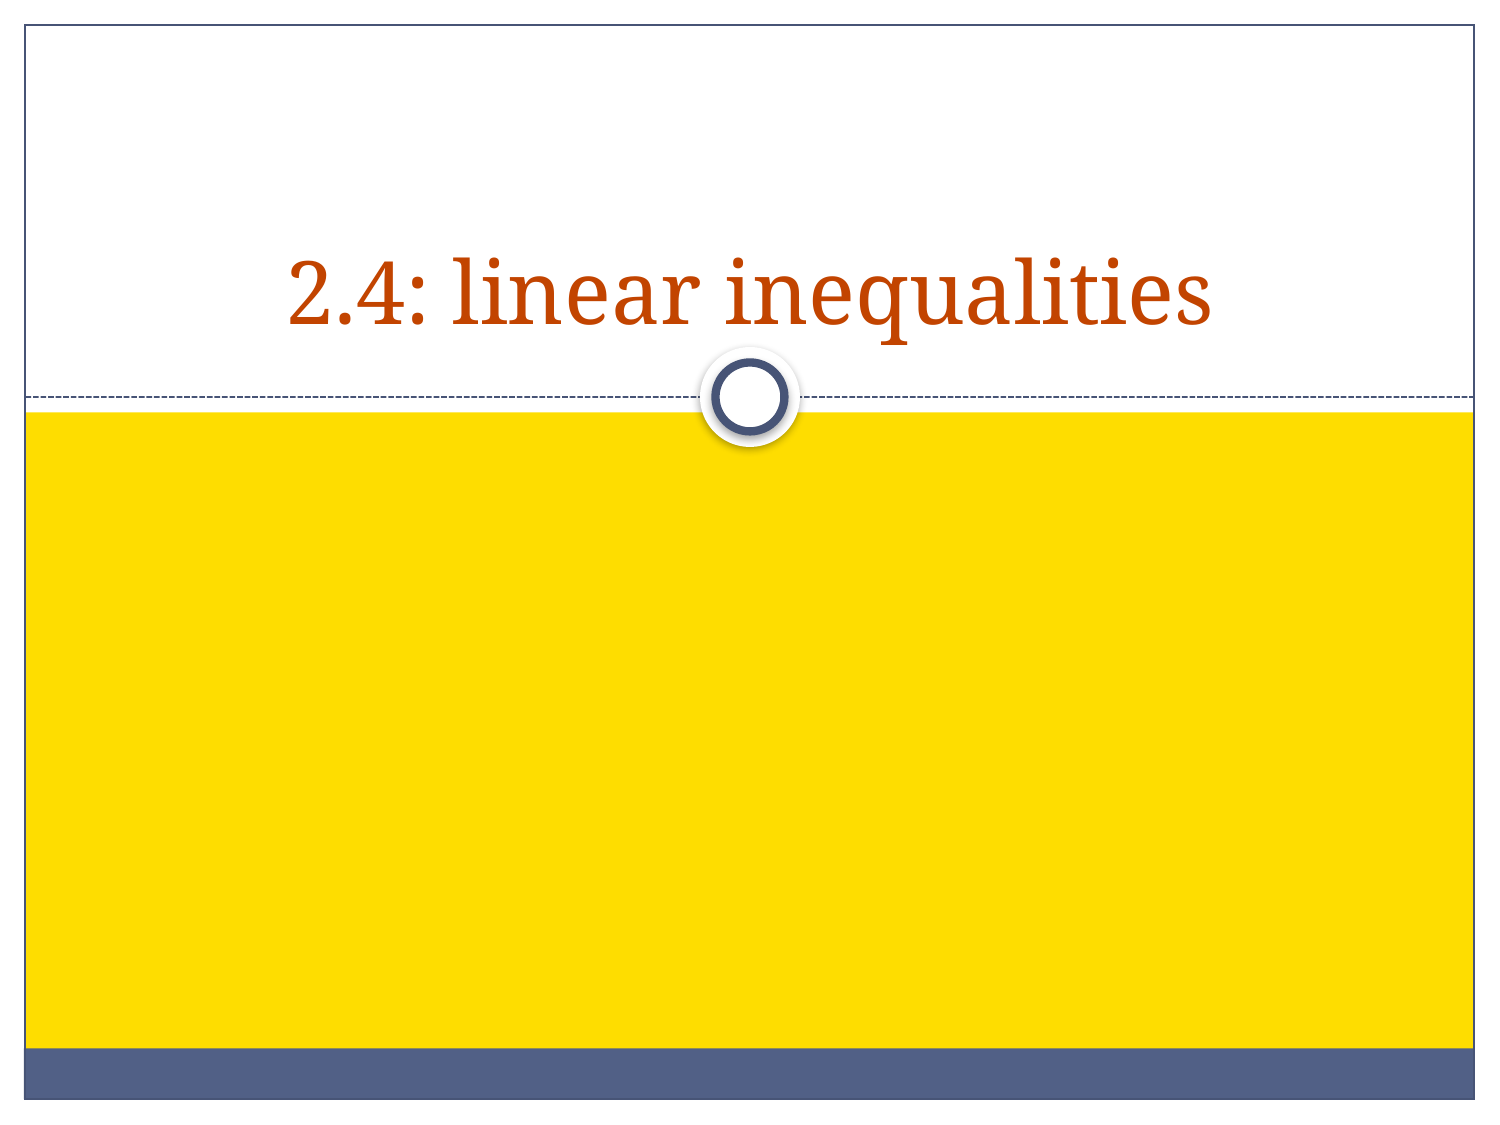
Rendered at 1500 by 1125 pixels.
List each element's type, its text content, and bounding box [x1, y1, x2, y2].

title 2.4: linear inequalities [112, 62, 1388, 350]
